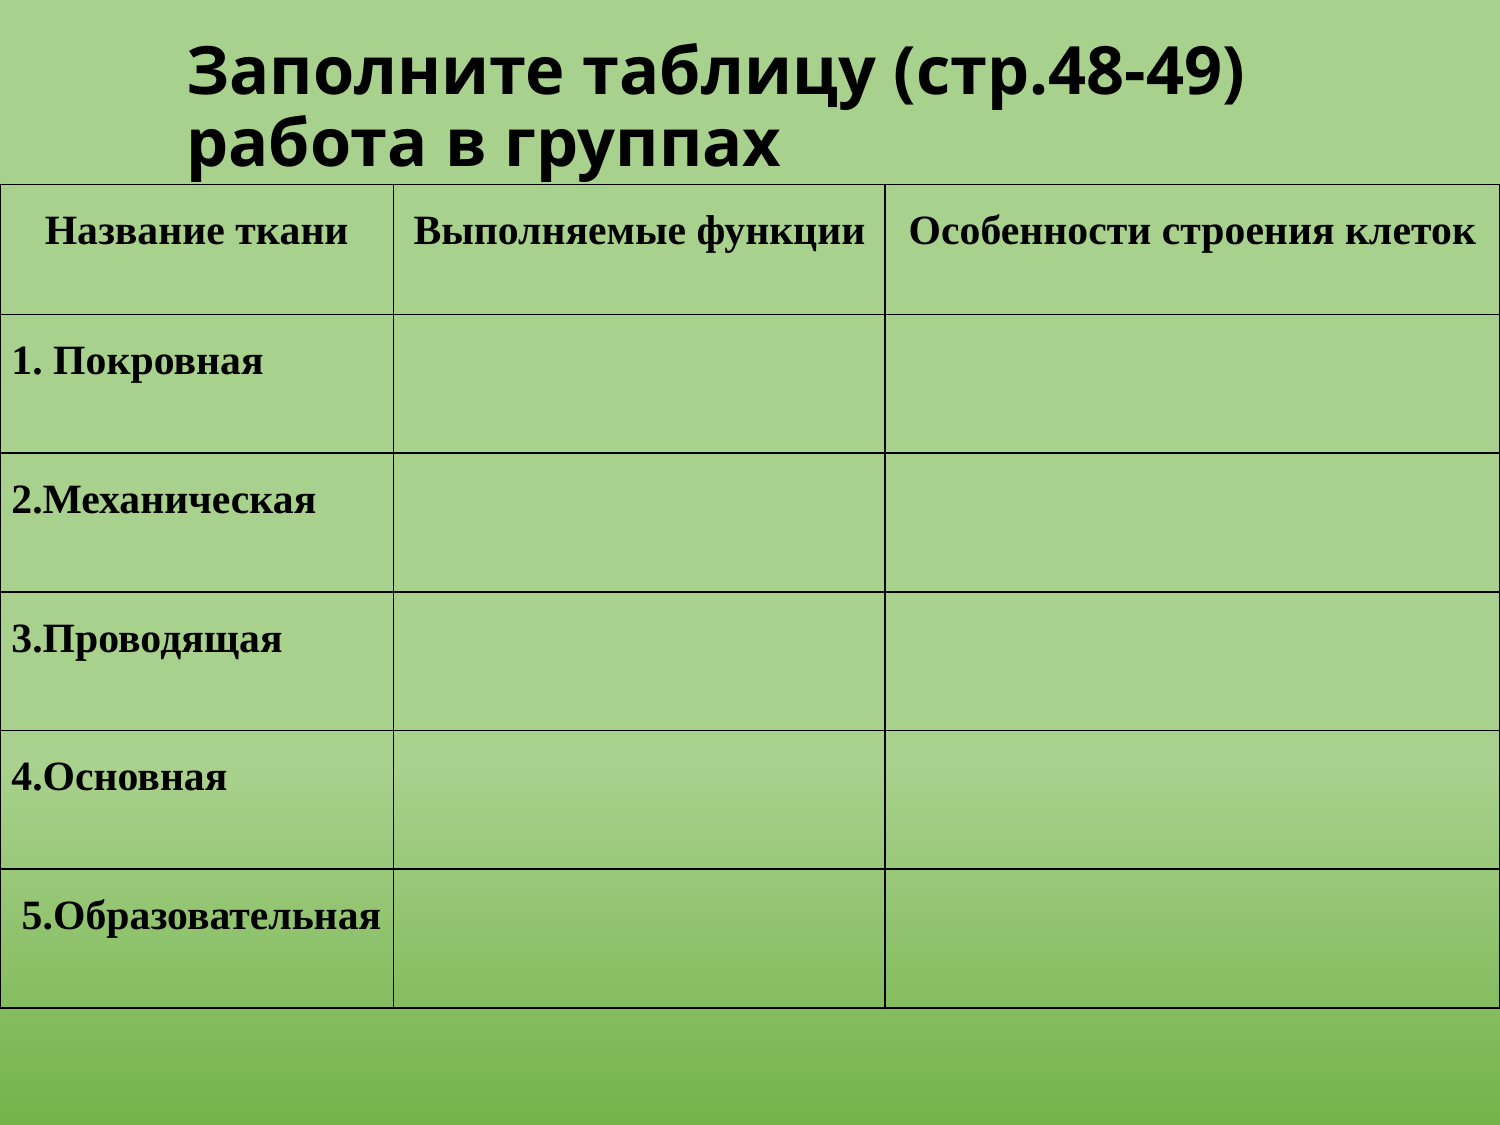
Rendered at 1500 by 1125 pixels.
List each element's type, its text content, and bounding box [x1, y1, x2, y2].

title Заполните таблицу (стр.48-49) работа в группах [171, 0, 1397, 184]
table_header Название ткани [1, 185, 393, 314]
table_cell 4.Основная [1, 731, 393, 868]
table_cell 5.Образовательная [1, 870, 393, 1007]
table_cell [394, 870, 884, 1007]
table_cell [886, 870, 1499, 1007]
table_cell 2.Механическая [1, 454, 393, 591]
table_cell [886, 454, 1499, 591]
table_cell 1. Покровная [1, 315, 393, 452]
table_cell [886, 731, 1499, 868]
table_header Особенности строения клеток [886, 185, 1499, 314]
table_cell [394, 454, 884, 591]
table_cell [394, 731, 884, 868]
table_cell [886, 315, 1499, 452]
table_cell [886, 593, 1499, 730]
table_header Выполняемые функции [394, 185, 884, 314]
table_cell 3.Проводящая [1, 593, 393, 730]
table_cell [394, 593, 884, 730]
table_cell [394, 315, 884, 452]
